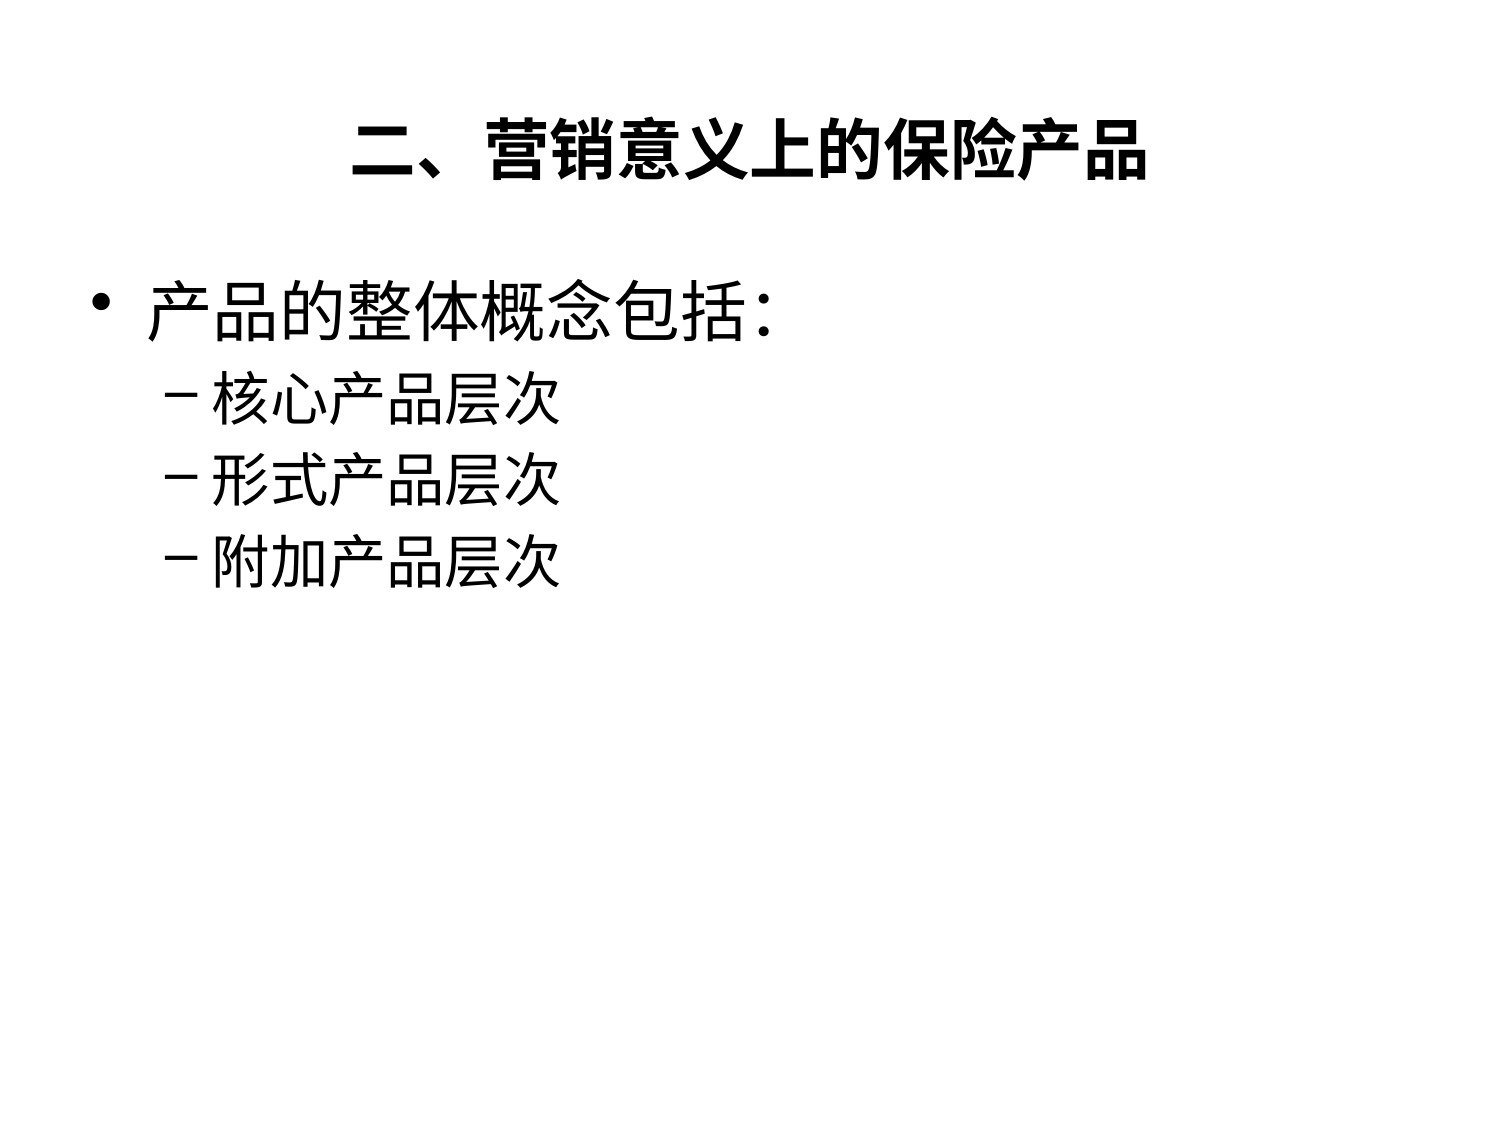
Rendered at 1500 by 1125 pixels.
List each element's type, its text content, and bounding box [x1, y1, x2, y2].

title 二、营销意义上的保险产品 [75, 54, 1425, 243]
list 产品的整体概念包括： 核心产品层次 形式产品层次 附加产品层次 [75, 262, 1425, 1005]
